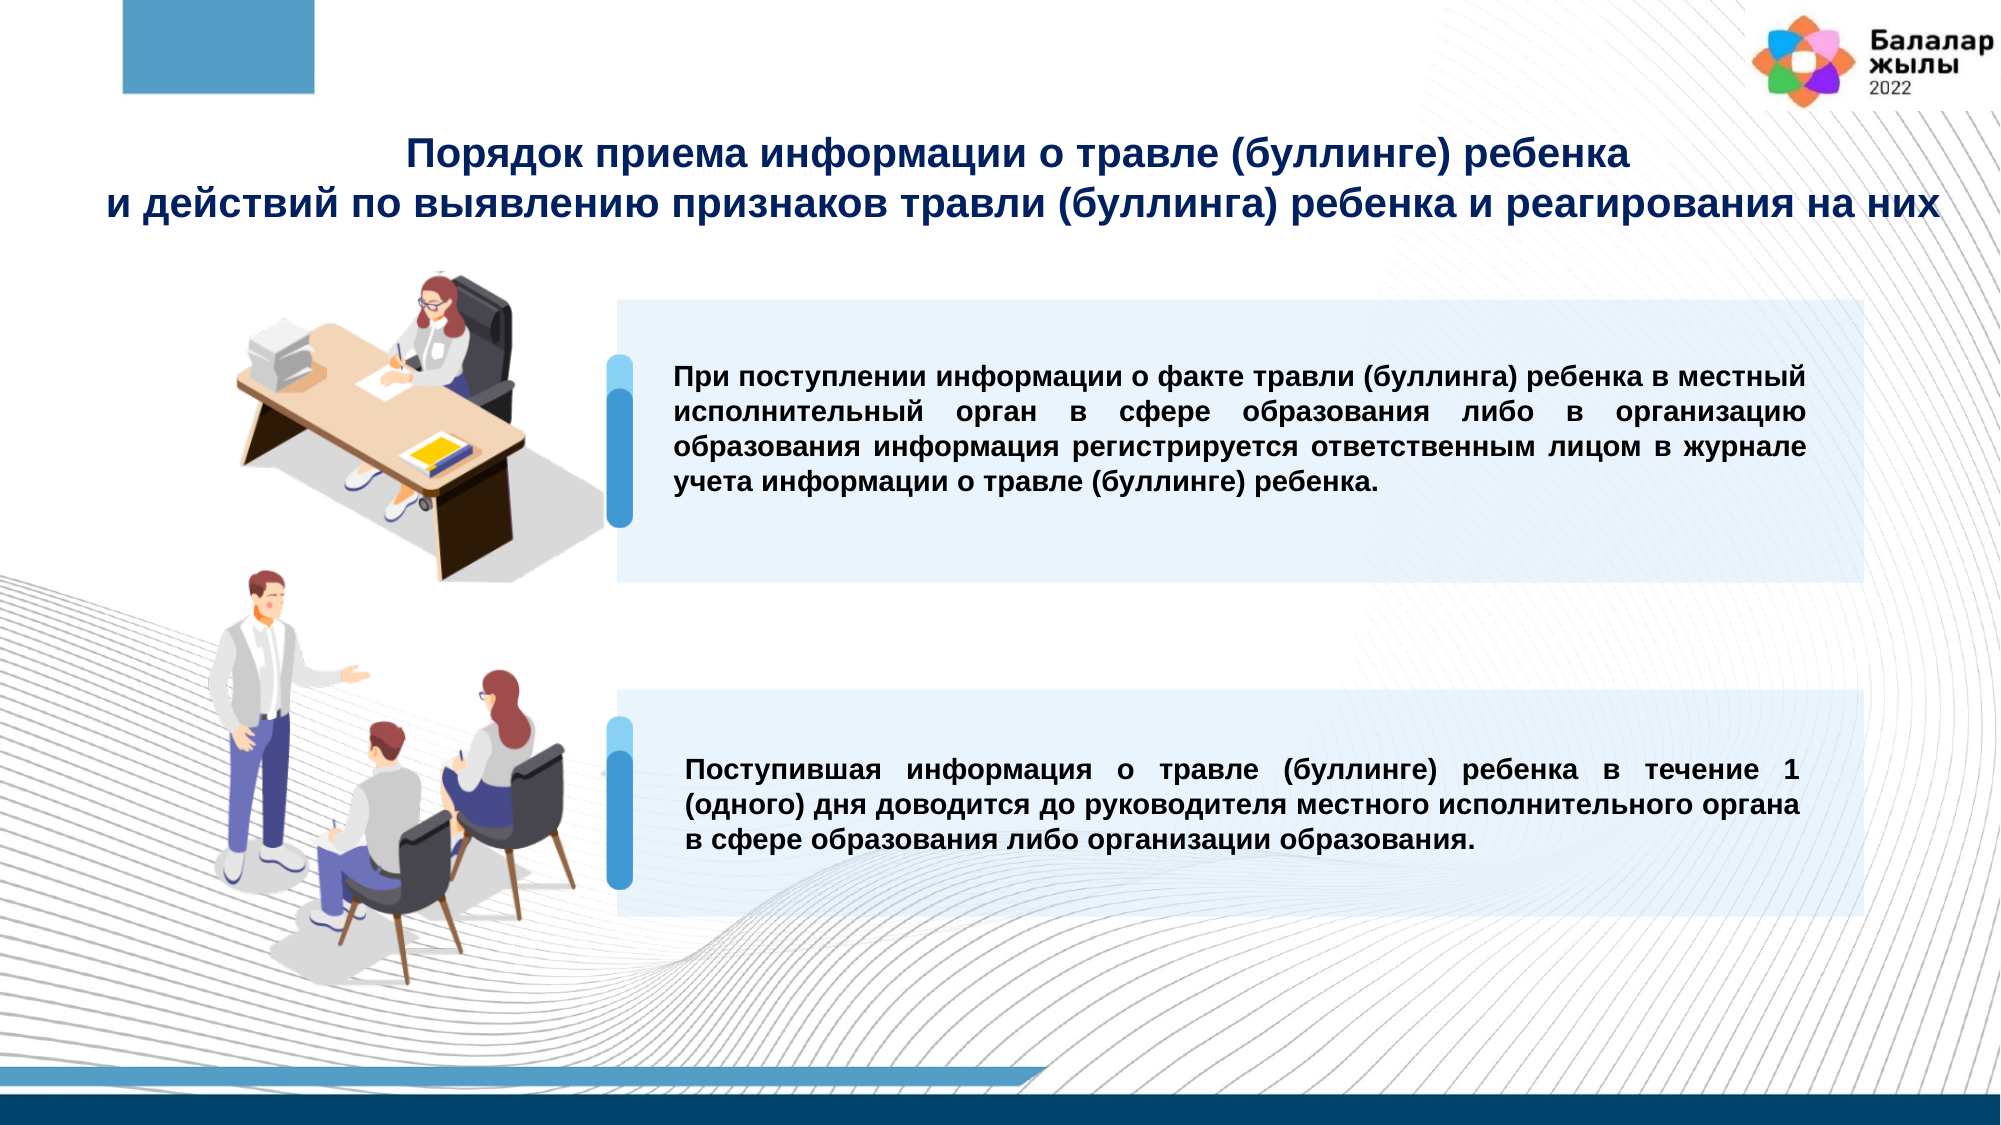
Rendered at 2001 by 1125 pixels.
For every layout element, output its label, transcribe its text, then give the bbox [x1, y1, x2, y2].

text_box Порядок приема информации о травле (буллинге) ребенка и действий по выявлению признаков травли (буллинга) ребенка и реагирования на них [89, 118, 1958, 234]
text_box [617, 689, 1865, 917]
text_box При поступлении информации о факте травли (буллинга) ребенка в местный исполнительный орган в сфере образования либо в организацию образования информация регистрируется ответственным лицом в журнале учета информации о травле (буллинге) ребенка. [658, 349, 1823, 577]
picture [0, 0, 2001, 1125]
text_box Поступившая информация о травле (буллинге) ребенка в течение 1 (одного) дня доводится до руководителя местного исполнительного органа в сфере образования либо организации образования. [669, 742, 1816, 863]
text_box [624, 299, 1865, 583]
